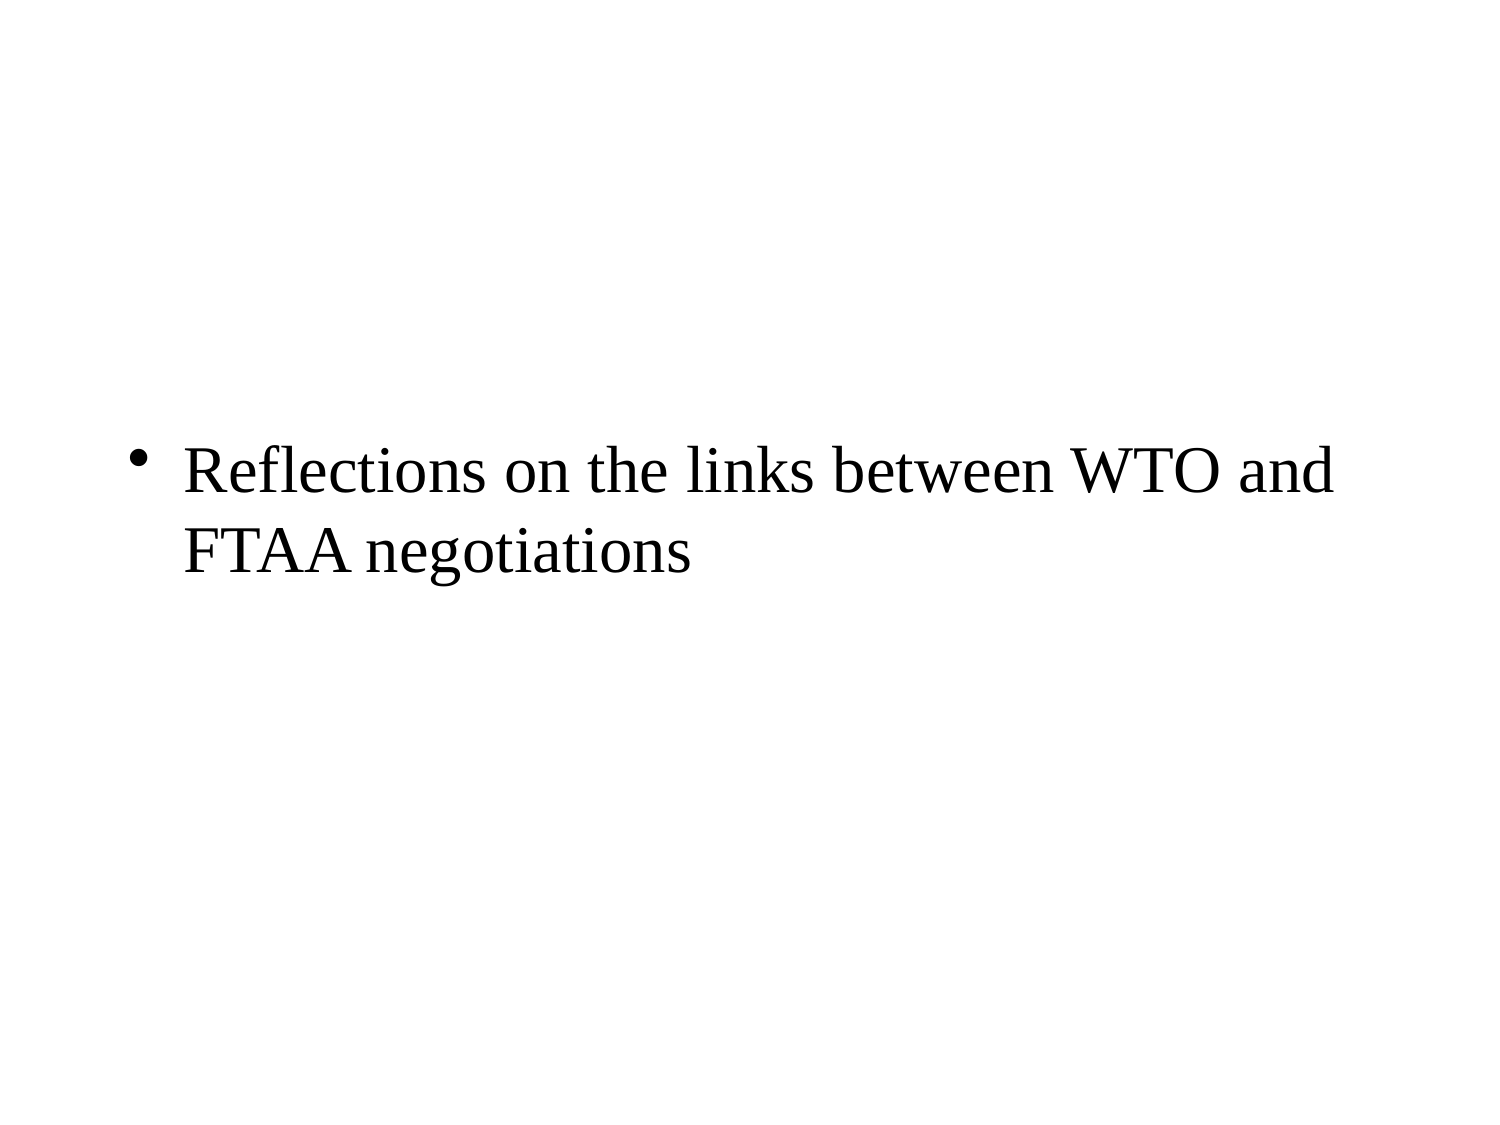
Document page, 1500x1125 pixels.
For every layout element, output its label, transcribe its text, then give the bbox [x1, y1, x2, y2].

list Reflections on the links between WTO and FTAA negotiations [112, 324, 1388, 1001]
